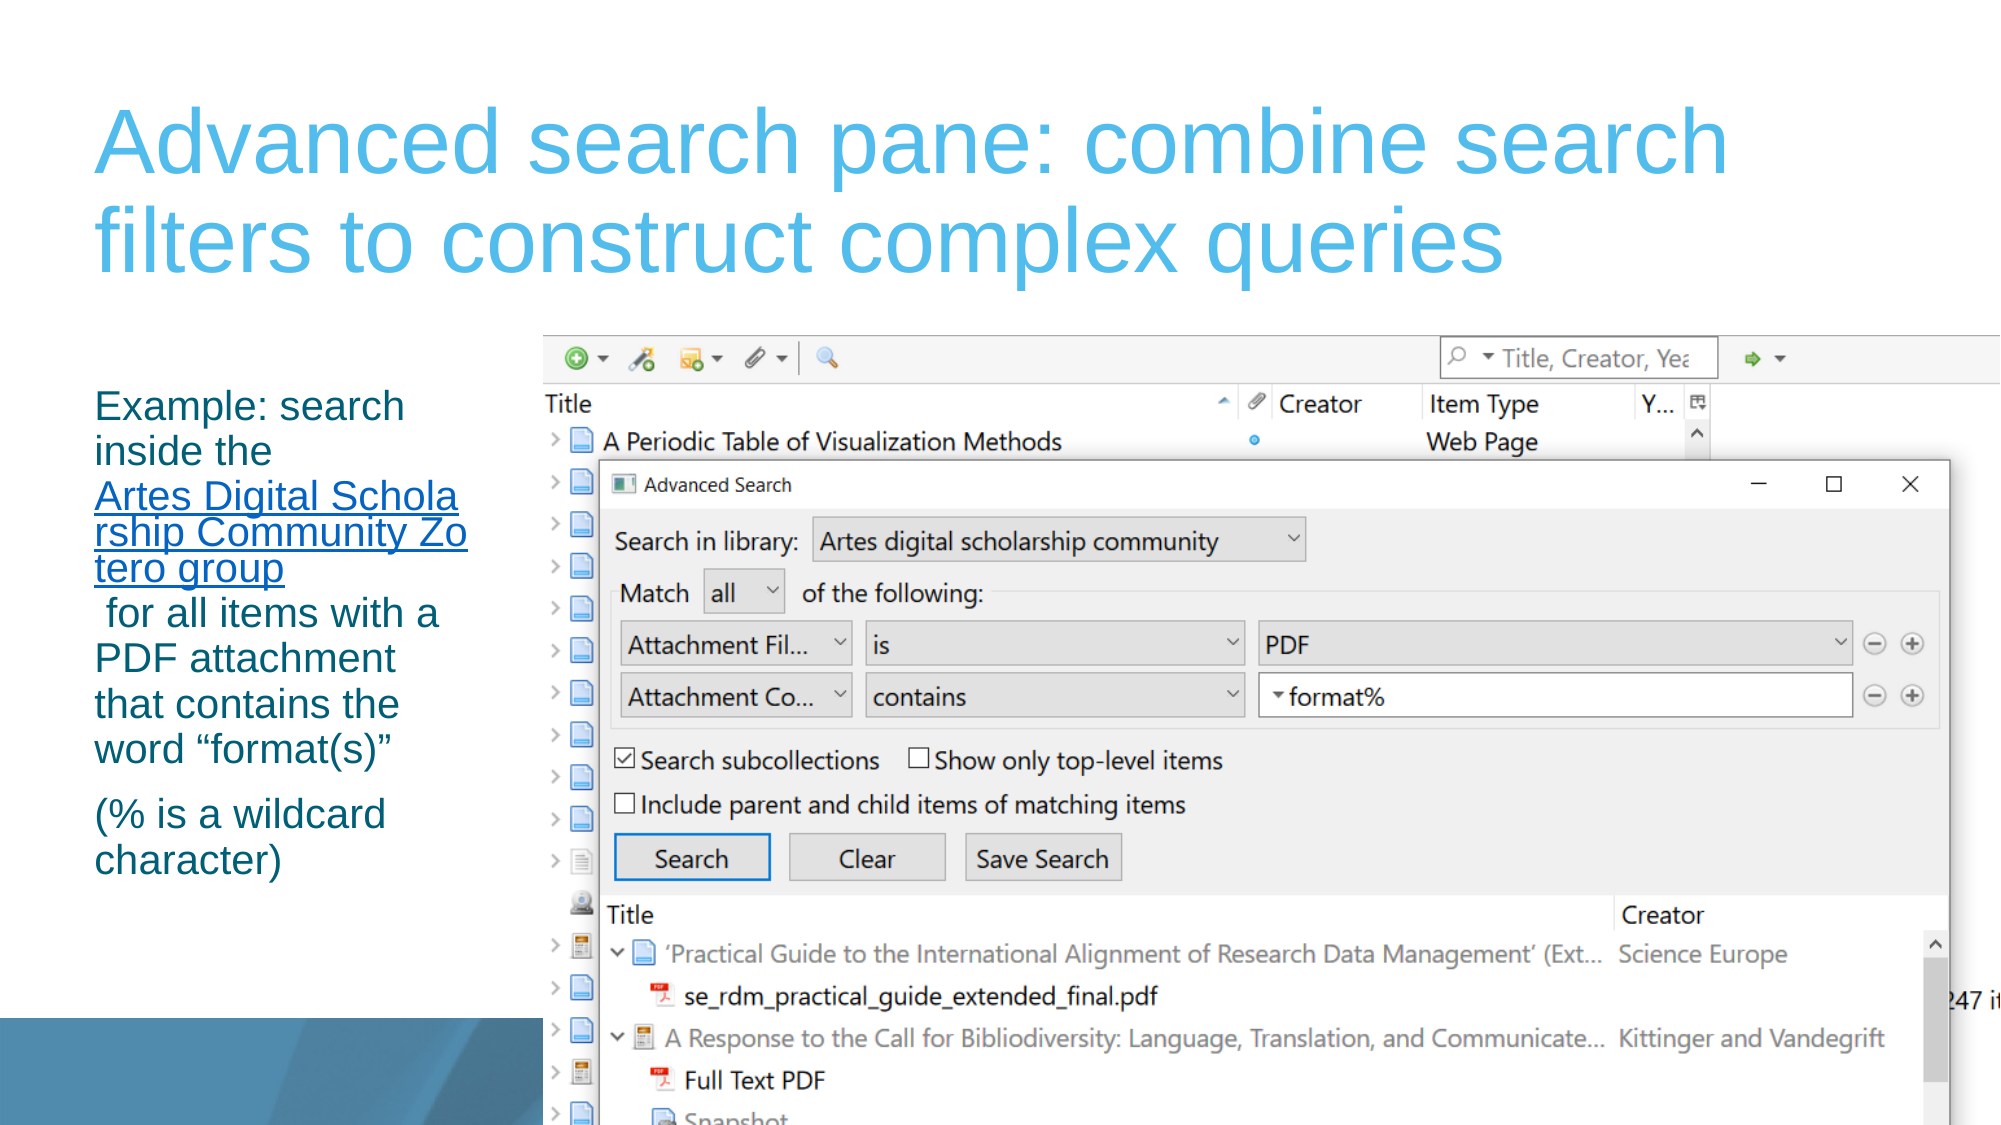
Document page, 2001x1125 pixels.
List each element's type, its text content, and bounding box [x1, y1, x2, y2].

title Advanced search pane: combine search filters to construct complex queries [94, 94, 1906, 312]
picture [0, 335, 2000, 1125]
text_box Example: search inside the Artes Digital Scholarship Community Zotero group for all items with a PDF attachment that contains the word “format(s)” (% is a wildcard character) [94, 384, 470, 932]
